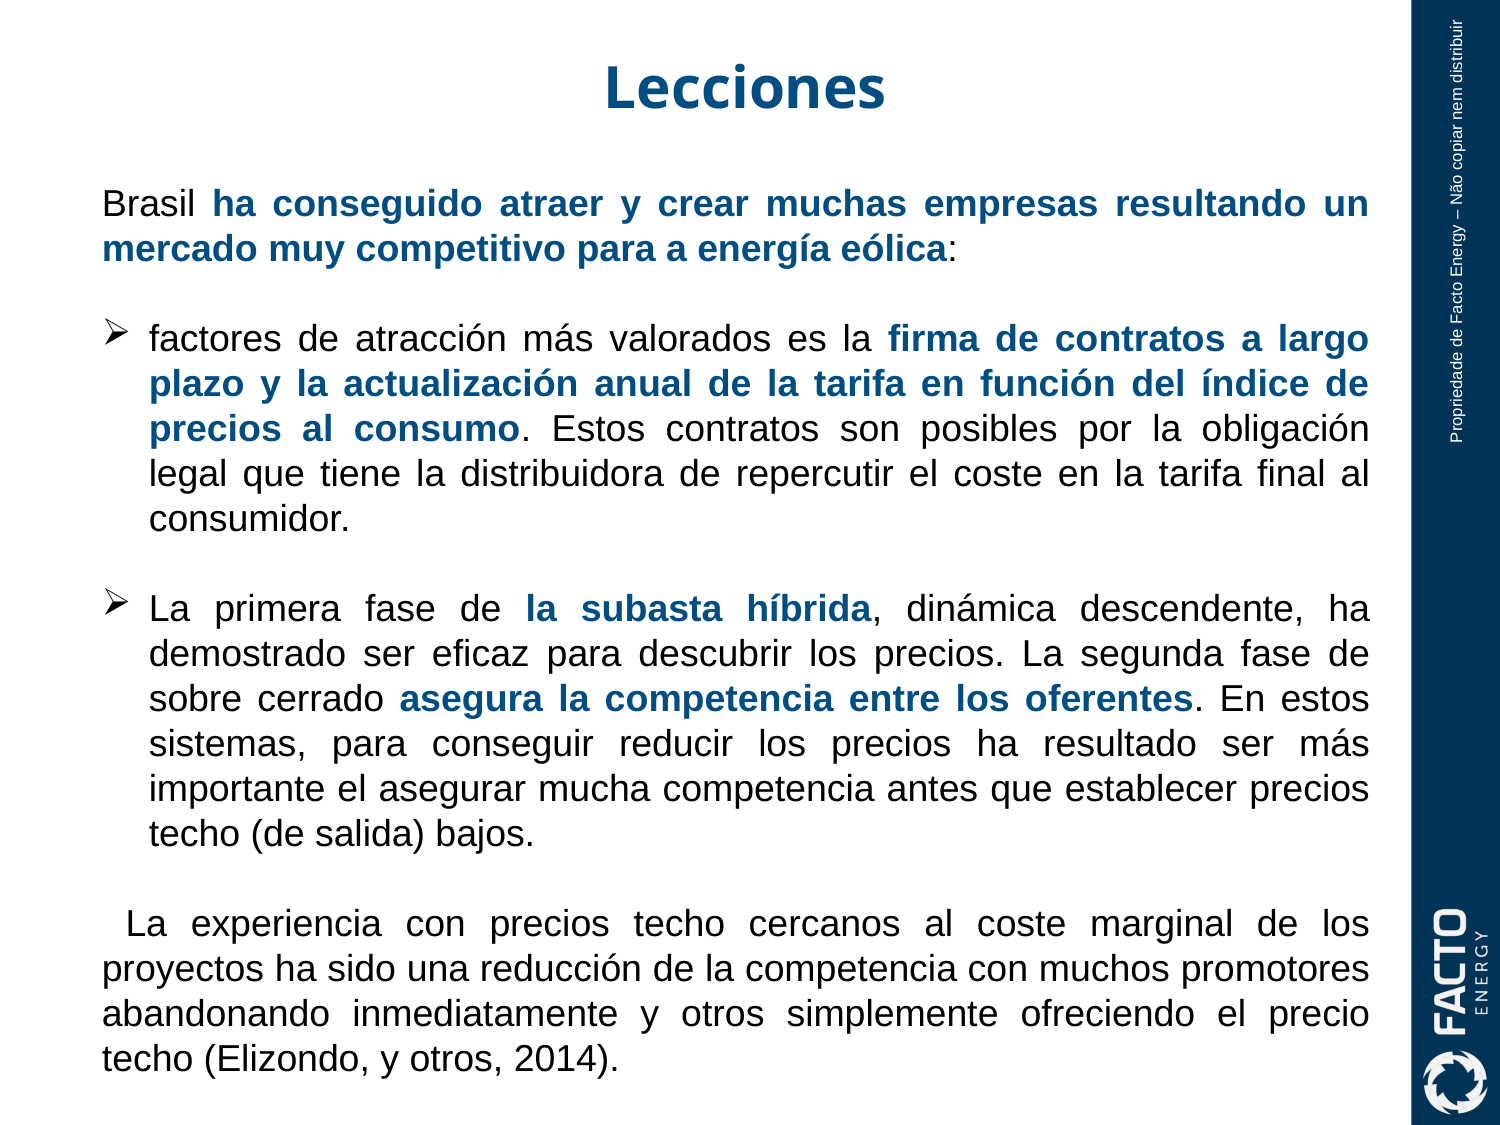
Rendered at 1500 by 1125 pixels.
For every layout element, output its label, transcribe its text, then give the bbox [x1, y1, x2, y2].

picture [1349, 906, 1500, 1118]
text_box [1411, 0, 1500, 974]
text_box Brasil ha conseguido atraer y crear muchas empresas resultando un mercado muy competitivo para a energía eólica: factores de atracción más valorados es la firma de contratos a largo plazo y la actualización anual de la tarifa en función del índice de precios al consumo. Estos contratos son posibles por la obligación legal que tiene la distribuidora de repercutir el coste en la tarifa final al consumidor. La primera fase de la subasta híbrida, dinámica descendente, ha demostrado ser eficaz para descubrir los precios. La segunda fase de sobre cerrado asegura la competencia entre los oferentes. En estos sistemas, para conseguir reducir los precios ha resultado ser más importante el asegurar mucha competencia antes que establecer precios techo (de salida) bajos. La experiencia con precios techo cercanos al coste marginal de los proyectos ha sido una reducción de la competencia con muchos promotores abandonando inmediatamente y otros simplemente ofreciendo el precio techo (Elizondo, y otros, 2014). [87, 171, 1385, 1086]
text_box Lecciones [79, 42, 1412, 128]
text_box Propriedade de Facto Energy – Não copiar nem distribuir [1437, 4, 1473, 458]
text_box [1411, 1055, 1500, 1125]
